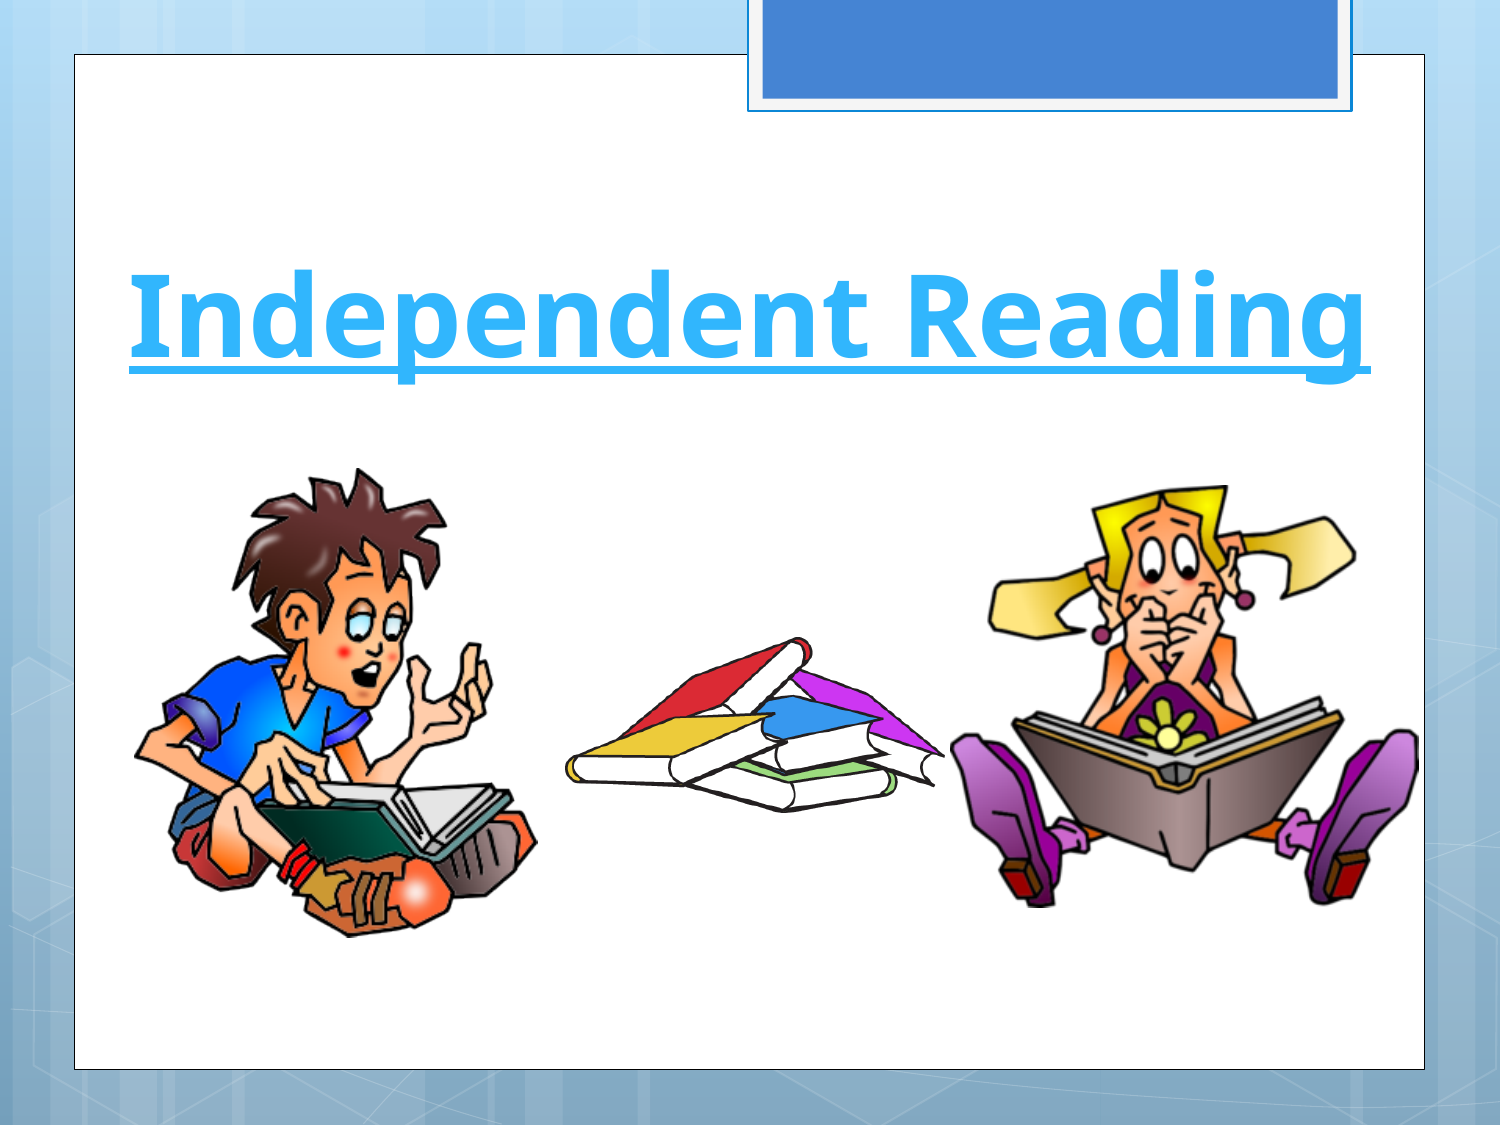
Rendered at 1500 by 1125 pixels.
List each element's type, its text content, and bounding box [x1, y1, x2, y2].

title Independent Reading [75, 200, 1425, 388]
picture [949, 485, 1419, 909]
picture [565, 637, 945, 813]
picture [134, 468, 538, 938]
